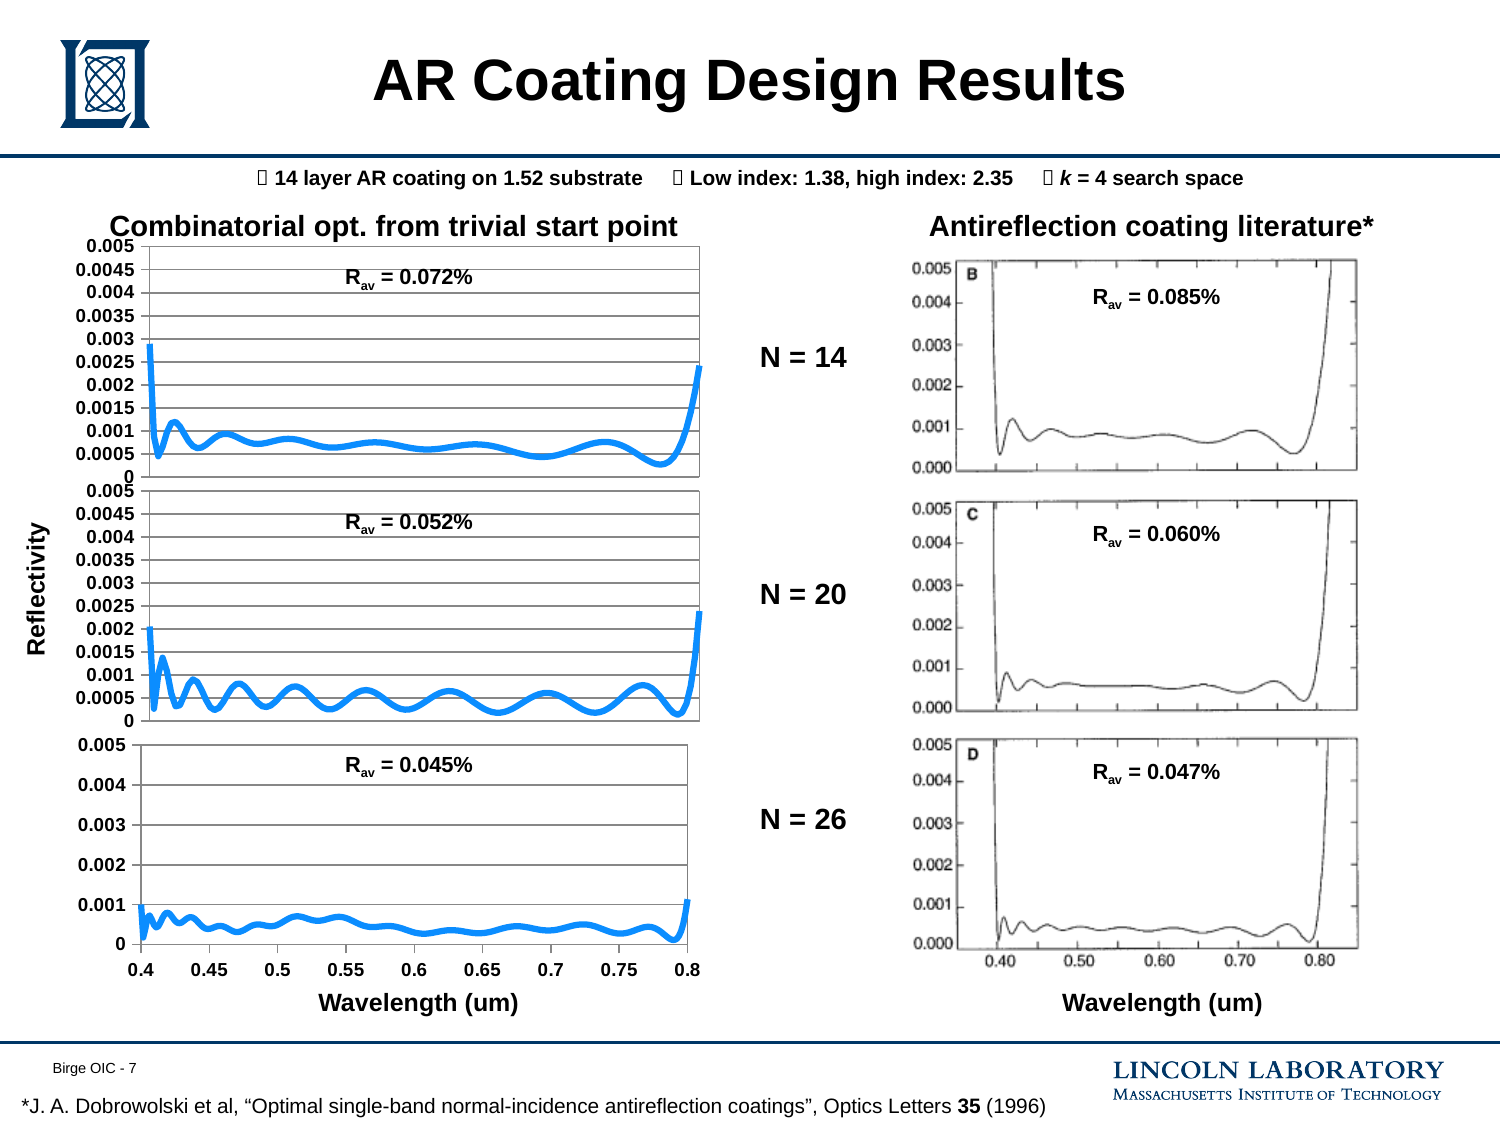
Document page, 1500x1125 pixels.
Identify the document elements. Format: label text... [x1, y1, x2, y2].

chart [62, 230, 726, 994]
picture [1111, 1061, 1444, 1100]
text_box Wavelength (um) [962, 979, 1363, 1025]
text_box  14 layer AR coating on 1.52 substrate  Low index: 1.38, high index: 2.35  k = 4 search space [0, 157, 1500, 197]
text_box N = 20 [745, 568, 857, 618]
text_box Combinatorial opt. from trivial start point [94, 199, 694, 229]
text_box Antireflection coating literature* [914, 199, 1390, 250]
text_box *J. A. Dobrowolski et al, “Optimal single-band normal-incidence antireflection coatings”, Optics Letters 35 (1996) [6, 1085, 1068, 1125]
text_box Reflectivity [12, 507, 57, 672]
picture [60, 40, 150, 128]
text_box N = 26 [745, 793, 857, 843]
picture [862, 242, 1376, 969]
text_box Wavelength (um) [149, 1001, 688, 1025]
title AR Coating Design Results [154, 16, 1346, 151]
text_box N = 14 [745, 330, 857, 381]
